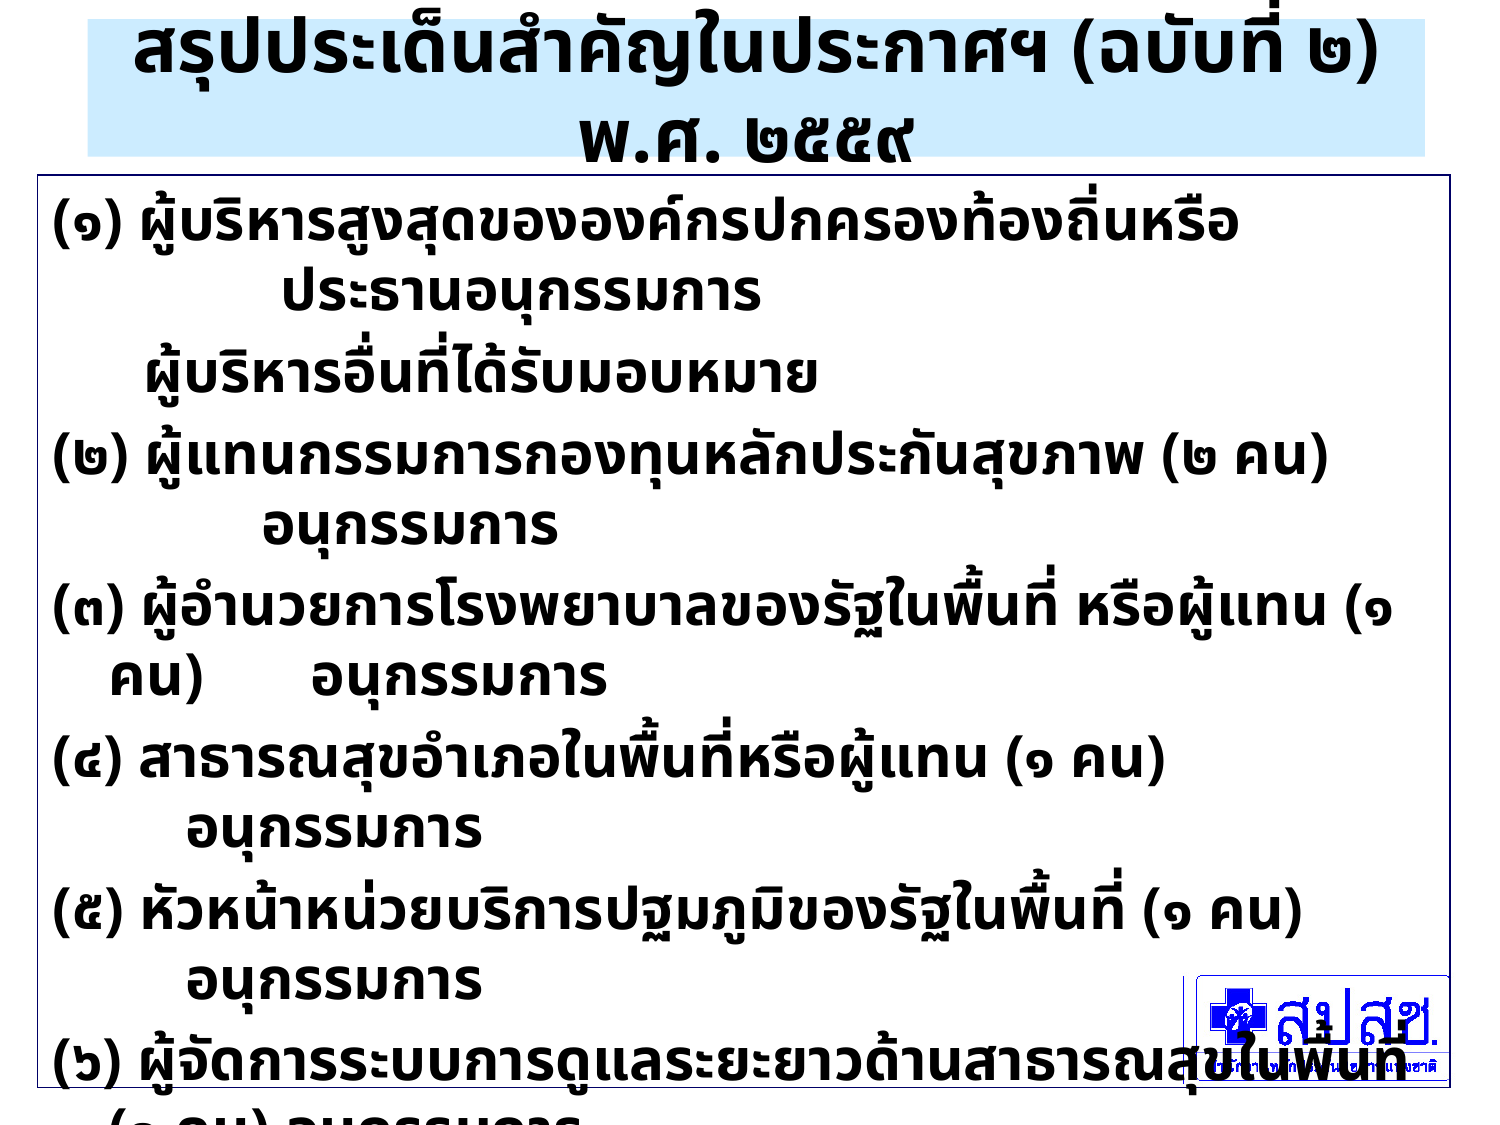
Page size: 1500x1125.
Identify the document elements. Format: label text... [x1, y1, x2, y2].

list (๑) ผู้บริหารสูงสุดขององค์กรปกครองท้องถิ่นหรือ ประธานอนุกรรมการ ผู้บริหารอื่นที่ได้รับมอบหมาย (๒) ผู้แทนกรรมการกองทุนหลักประกันสุขภาพ (๒ คน) อนุกรรมการ (๓) ผู้อำนวยการโรงพยาบาลของรัฐในพื้นที่ หรือผู้แทน (๑ คน) อนุกรรมการ (๔) สาธารณสุขอำเภอในพื้นที่หรือผู้แทน (๑ คน) อนุกรรมการ (๕) หัวหน้าหน่วยบริการปฐมภูมิของรัฐในพื้นที่ (๑ คน) อนุกรรมการ (๖) ผู้จัดการระบบการดูแลระยะยาวด้านสาธารณสุขในพื้นที่ (๑ คน) อนุกรรมการ (๗) ผู้ช่วยเหลือดูแลผู้สูงอายุที่มีภาวะพึ่งพิงในพื้นที่ (๑ คน) อนุกรรมการ (๘) ปลัดองค์กรปกครองท้องถิ่นหรือ อนุกรรมการและเลขานุการ เจ้าหน้าที่อื่นที่ได้รับมอบหมาย (๑ คน) [37, 174, 1451, 1088]
title สรุปประเด็นสำคัญในประกาศฯ (ฉบับที่ ๒) พ.ศ. ๒๕๕๙ [87, 18, 1426, 157]
picture [0, 0, 1500, 1125]
